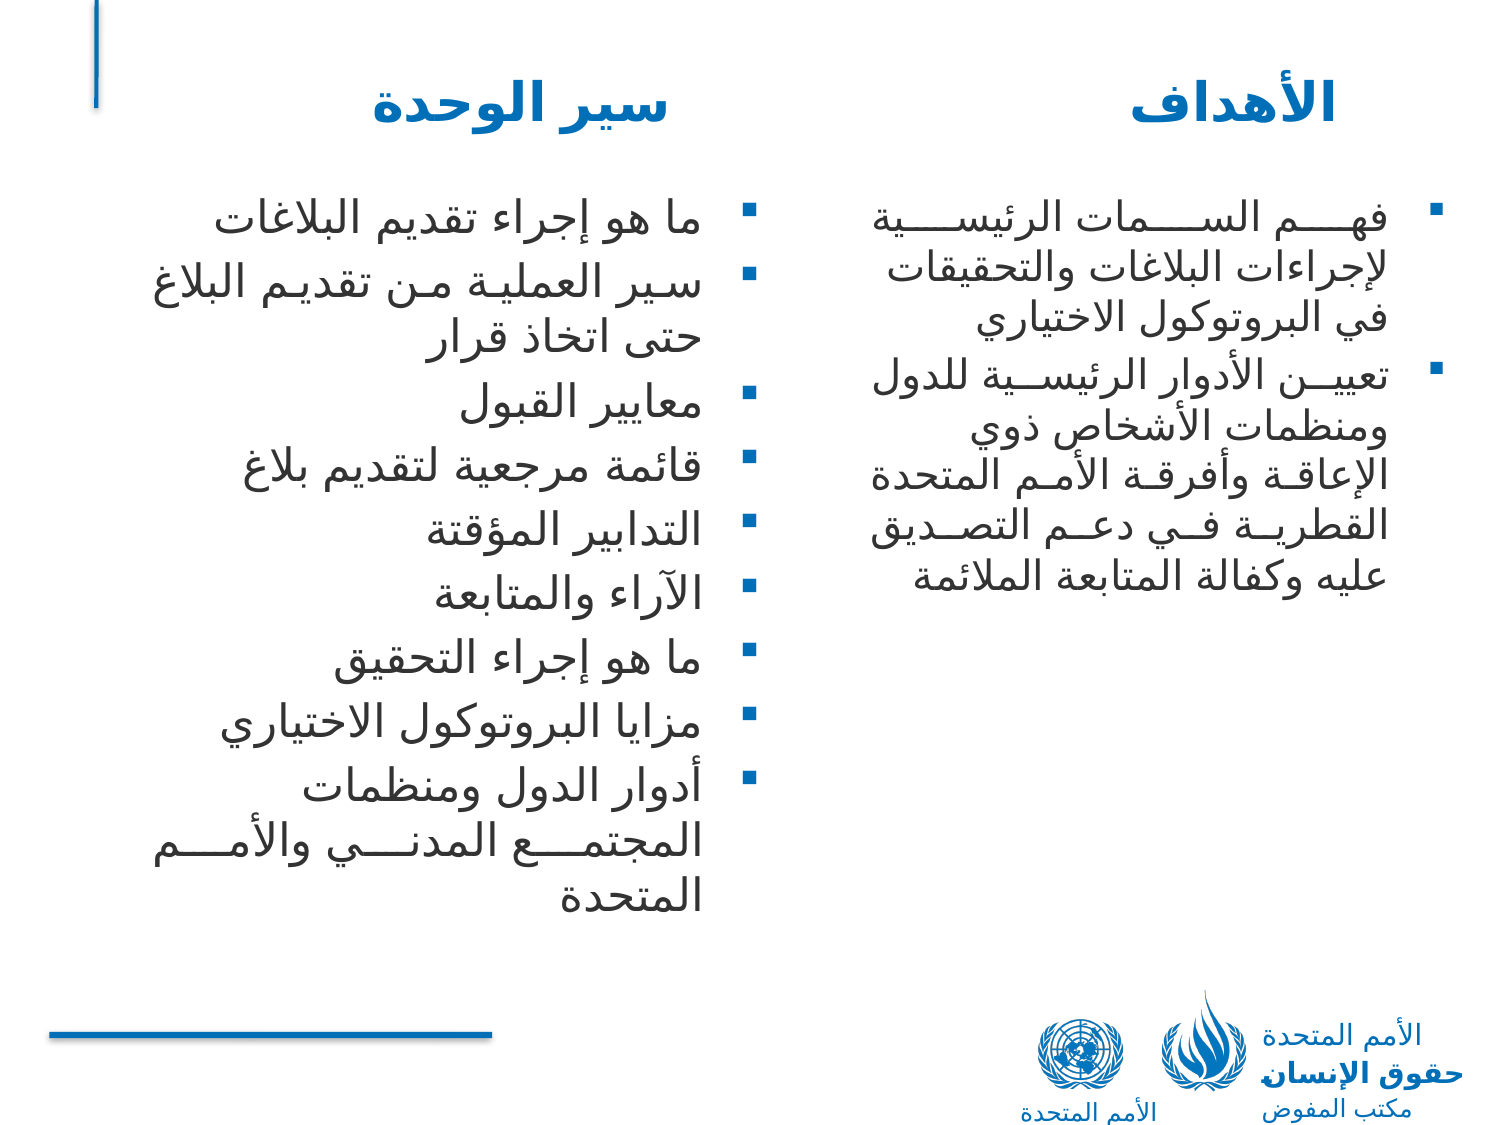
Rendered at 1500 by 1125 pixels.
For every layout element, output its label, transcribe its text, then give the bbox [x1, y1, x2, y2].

picture [1037, 990, 1457, 1107]
text_box فهم السمات الرئيسية لإجراءات البلاغات والتحقيقات في البروتوكول الاختياري تعيين الأدوار الرئيسية للدول ومنظمات الأشخاص ذوي الإعاقة وأفرقة الأمم المتحدة القطرية في دعم التصديق عليه وكفالة المتابعة الملائمة [856, 182, 1461, 676]
text_box ما هو إجراء تقديم البلاغات سير العملية من تقديم البلاغ حتى اتخاذ قرار معايير القبول قائمة مرجعية لتقديم بلاغ التدابير المؤقتة الآراء والمتابعة ما هو إجراء التحقيق مزايا البروتوكول الاختياري أدوار الدول ومنظمات المجتمع المدني والأمم المتحدة [137, 180, 775, 929]
text_box الأهداف [918, 60, 1354, 140]
text_box الأمم المتحدة حقوق الإنسان مكتب المفوض السامي [1246, 1009, 1500, 1098]
text_box الأمم المتحدة [982, 1089, 1195, 1125]
text_box سير الوحدة [174, 60, 686, 140]
